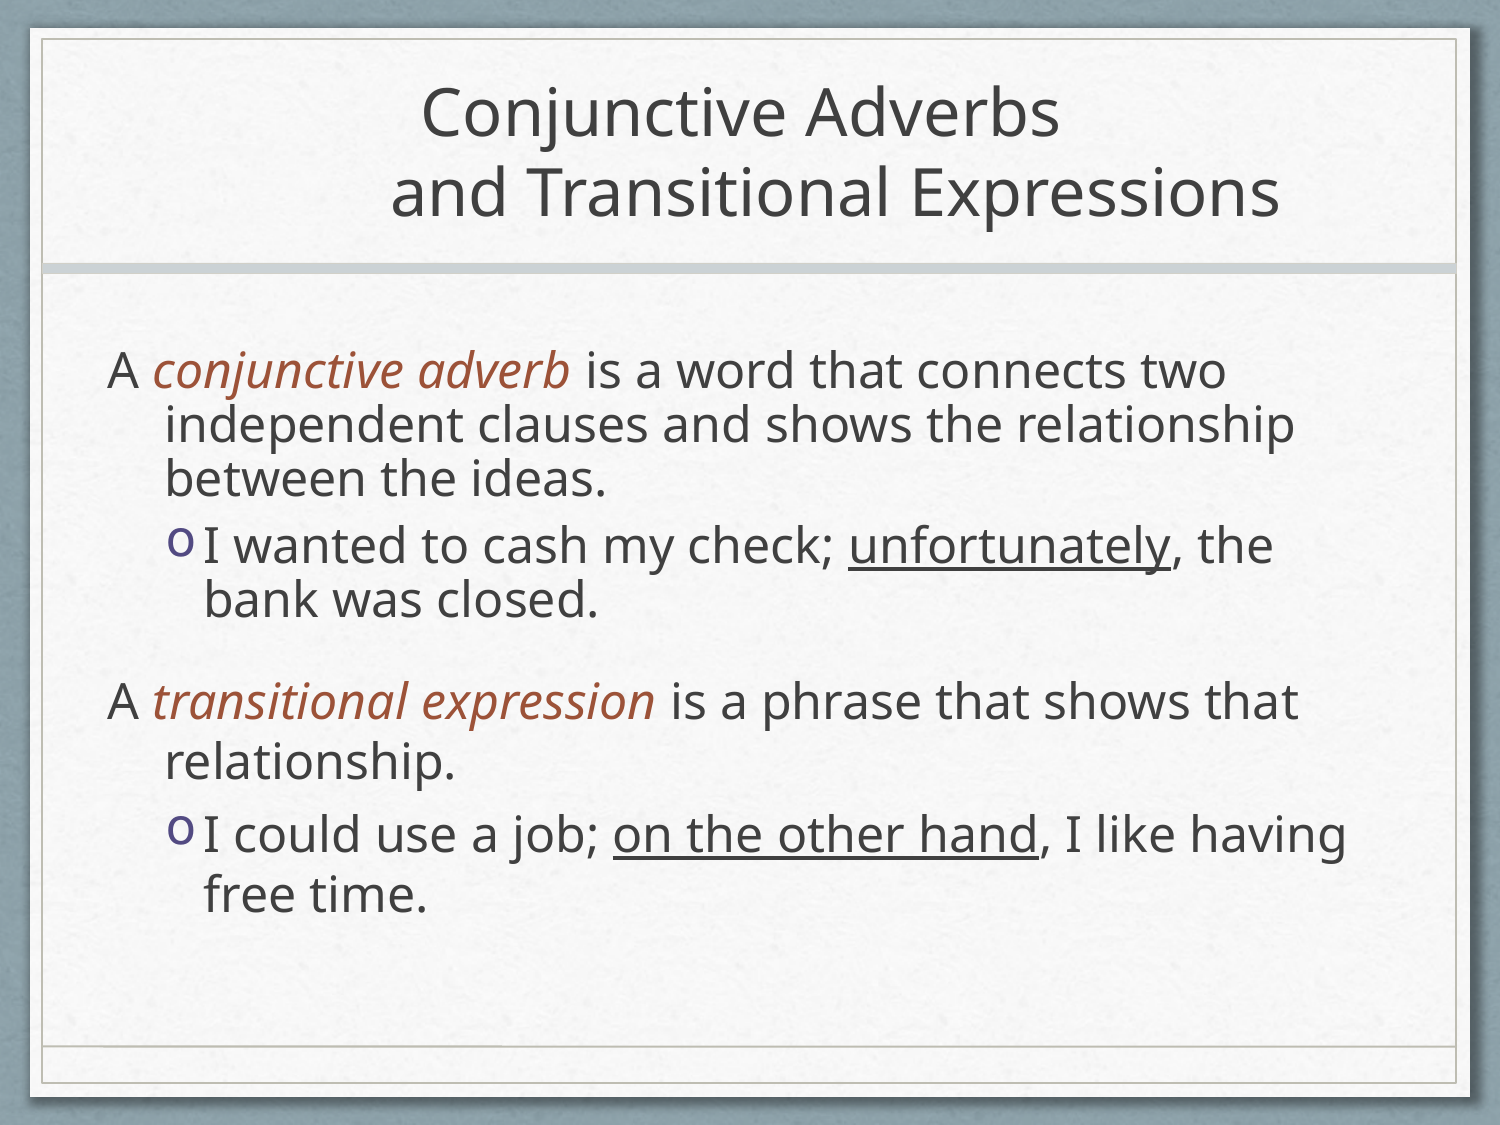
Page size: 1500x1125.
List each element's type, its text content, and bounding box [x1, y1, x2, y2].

title Conjunctive Adverbs and Transitional Expressions [147, 40, 1353, 260]
picture [30, 28, 1470, 1097]
list A conjunctive adverb is a word that connects two independent clauses and shows the relationship between the ideas. I wanted to cash my check; unfortunately, the bank was closed. A transitional expression is a phrase that shows that relationship. I could use a job; on the other hand, I like having free time. [92, 338, 1406, 988]
